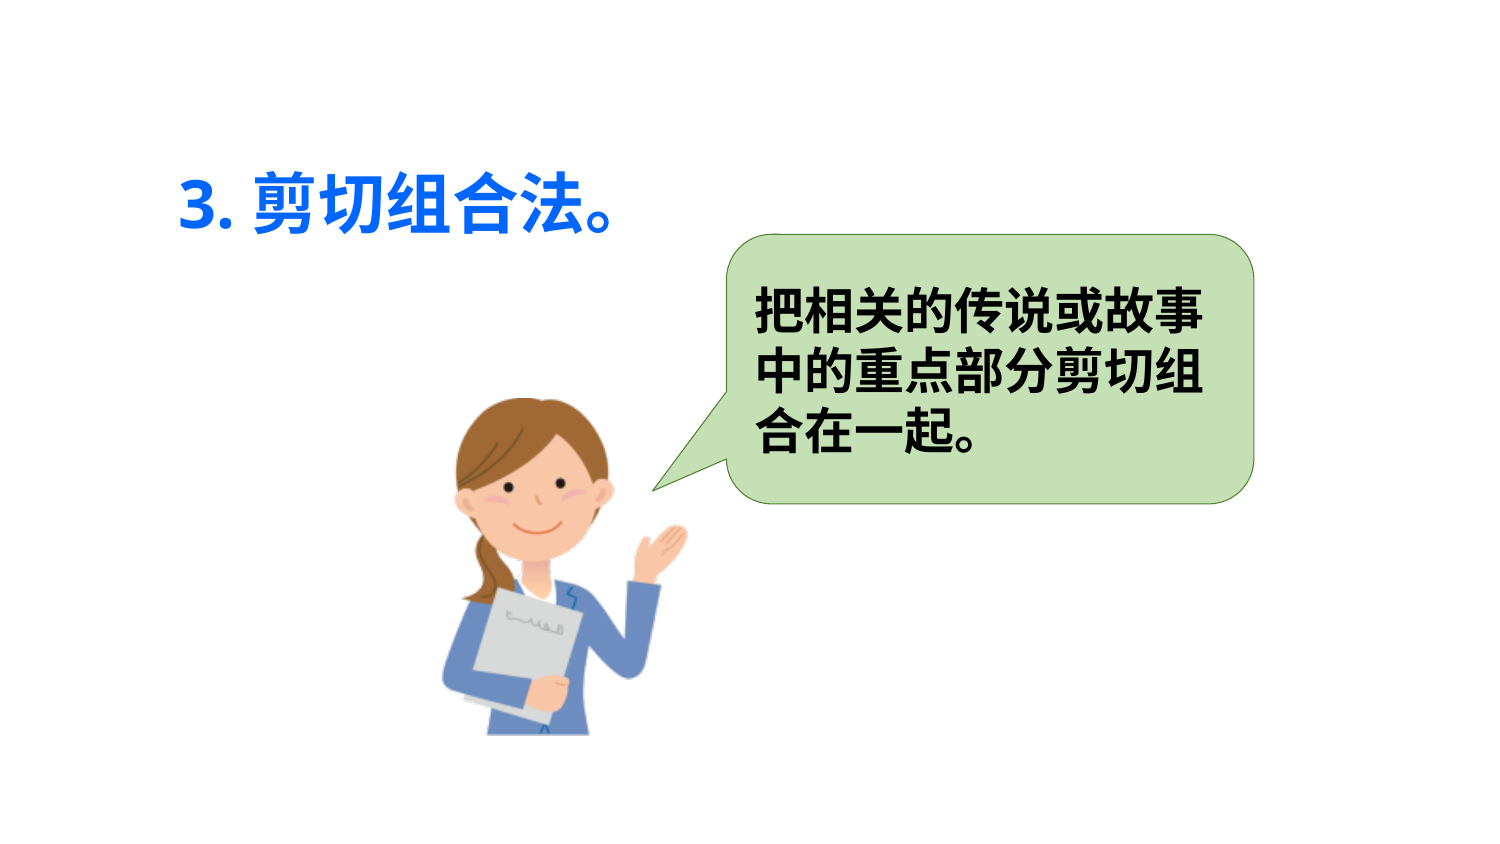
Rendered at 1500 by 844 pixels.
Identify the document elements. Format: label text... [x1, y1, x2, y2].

text_box 3.剪切组合法。 [163, 114, 1442, 250]
text_box 把相关的传说或故事中的重点部分剪切组合在一起。 [721, 233, 1255, 505]
picture [386, 398, 732, 739]
